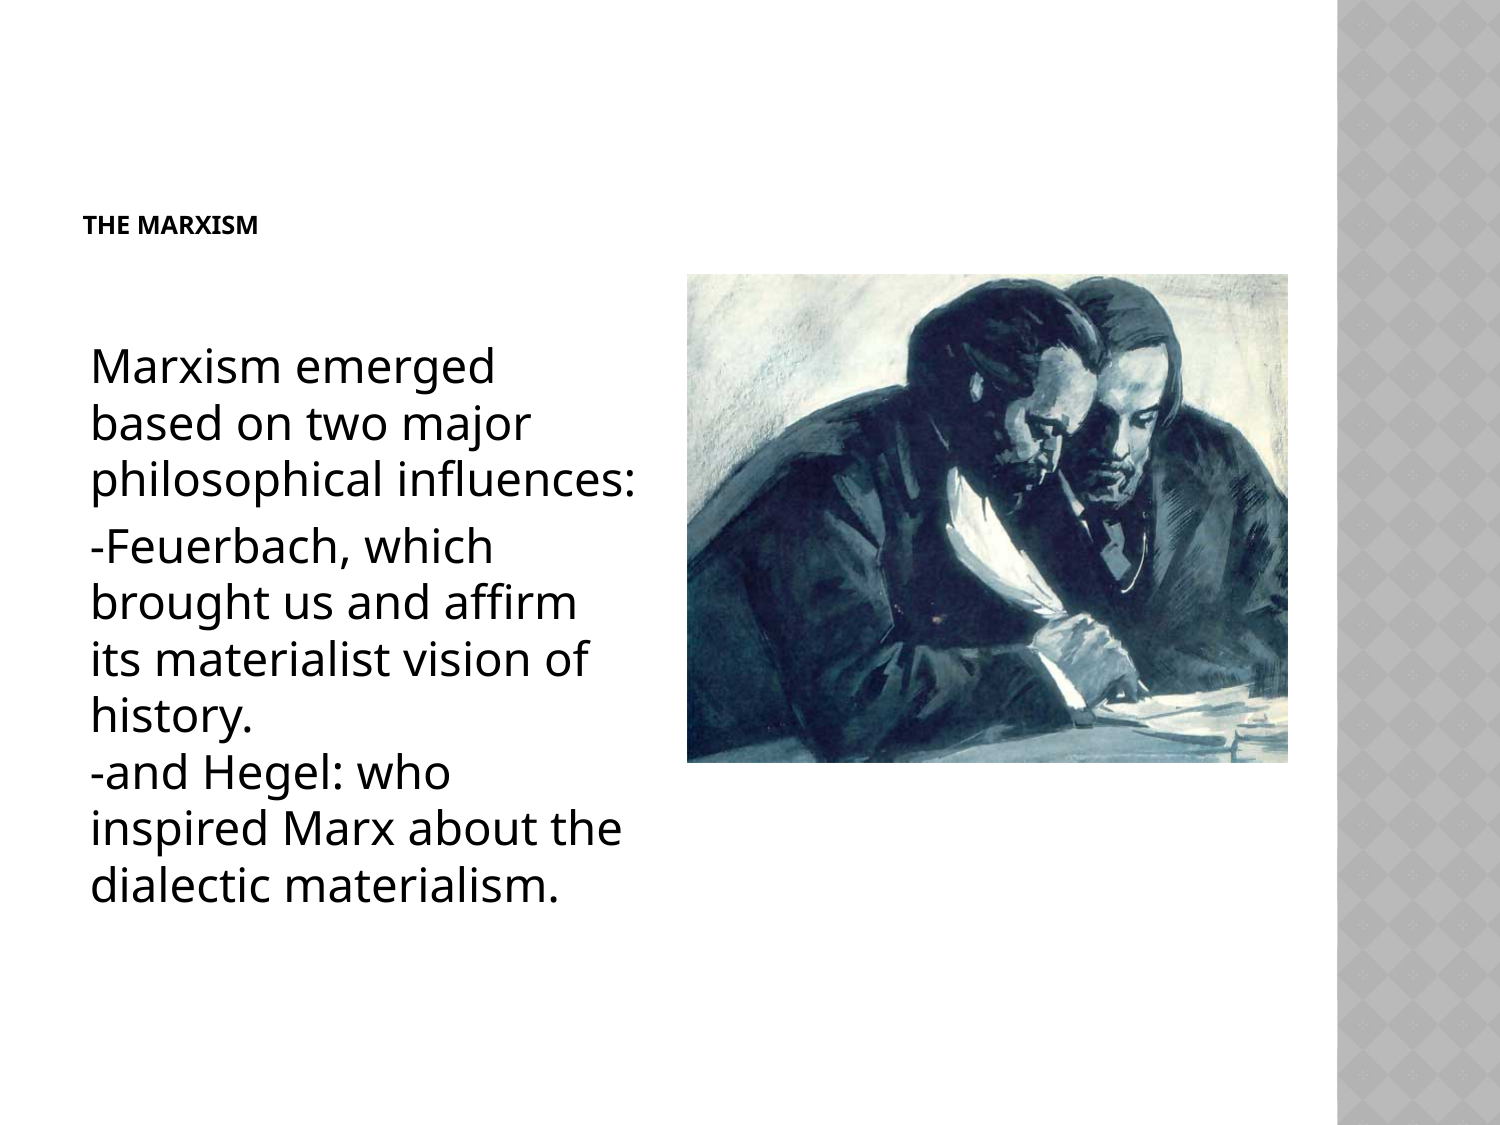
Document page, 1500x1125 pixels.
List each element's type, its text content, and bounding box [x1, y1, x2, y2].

title The Marxism [75, 52, 1263, 240]
picture [687, 274, 1288, 763]
list Marxism emerged based on two major philosophical influences: -Feuerbach, which brought us and affirm its materialist vision of history. -and Hegel: who inspired Marx about the dialectic materialism. [75, 262, 653, 1005]
